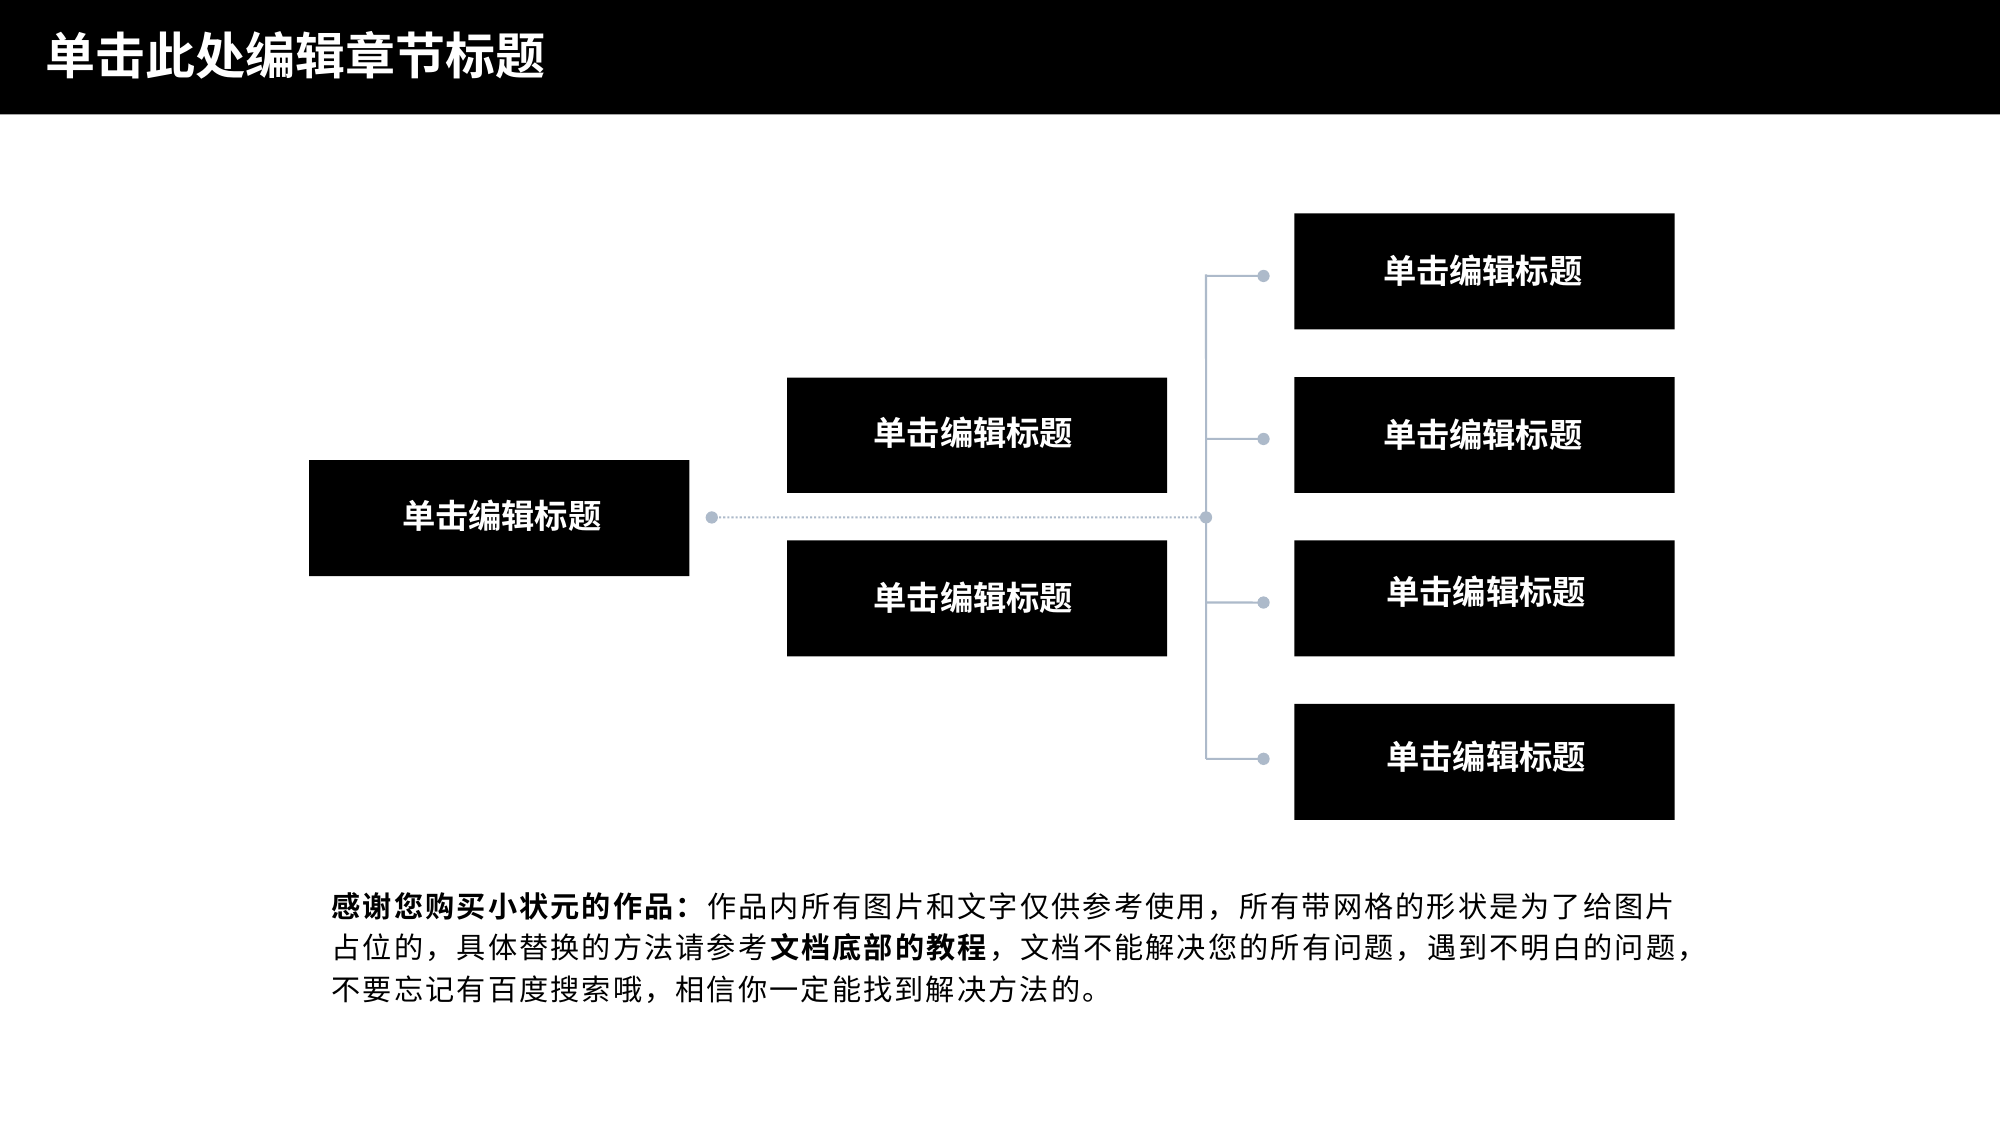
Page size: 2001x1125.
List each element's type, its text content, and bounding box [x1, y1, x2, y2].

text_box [309, 213, 1678, 820]
text_box 感谢您购买小状元的作品：作品内所有图片和文字仅供参考使用，所有带网格的形状是为了给图片占位的，具体替换的方法请参考文档底部的教程，文档不能解决您的所有问题，遇到不明白的问题，不要忘记有百度搜索哦，相信你一定能找到解决方法的。 [331, 880, 1698, 1007]
text_box 单击此处编辑章节标题 [30, 17, 588, 93]
